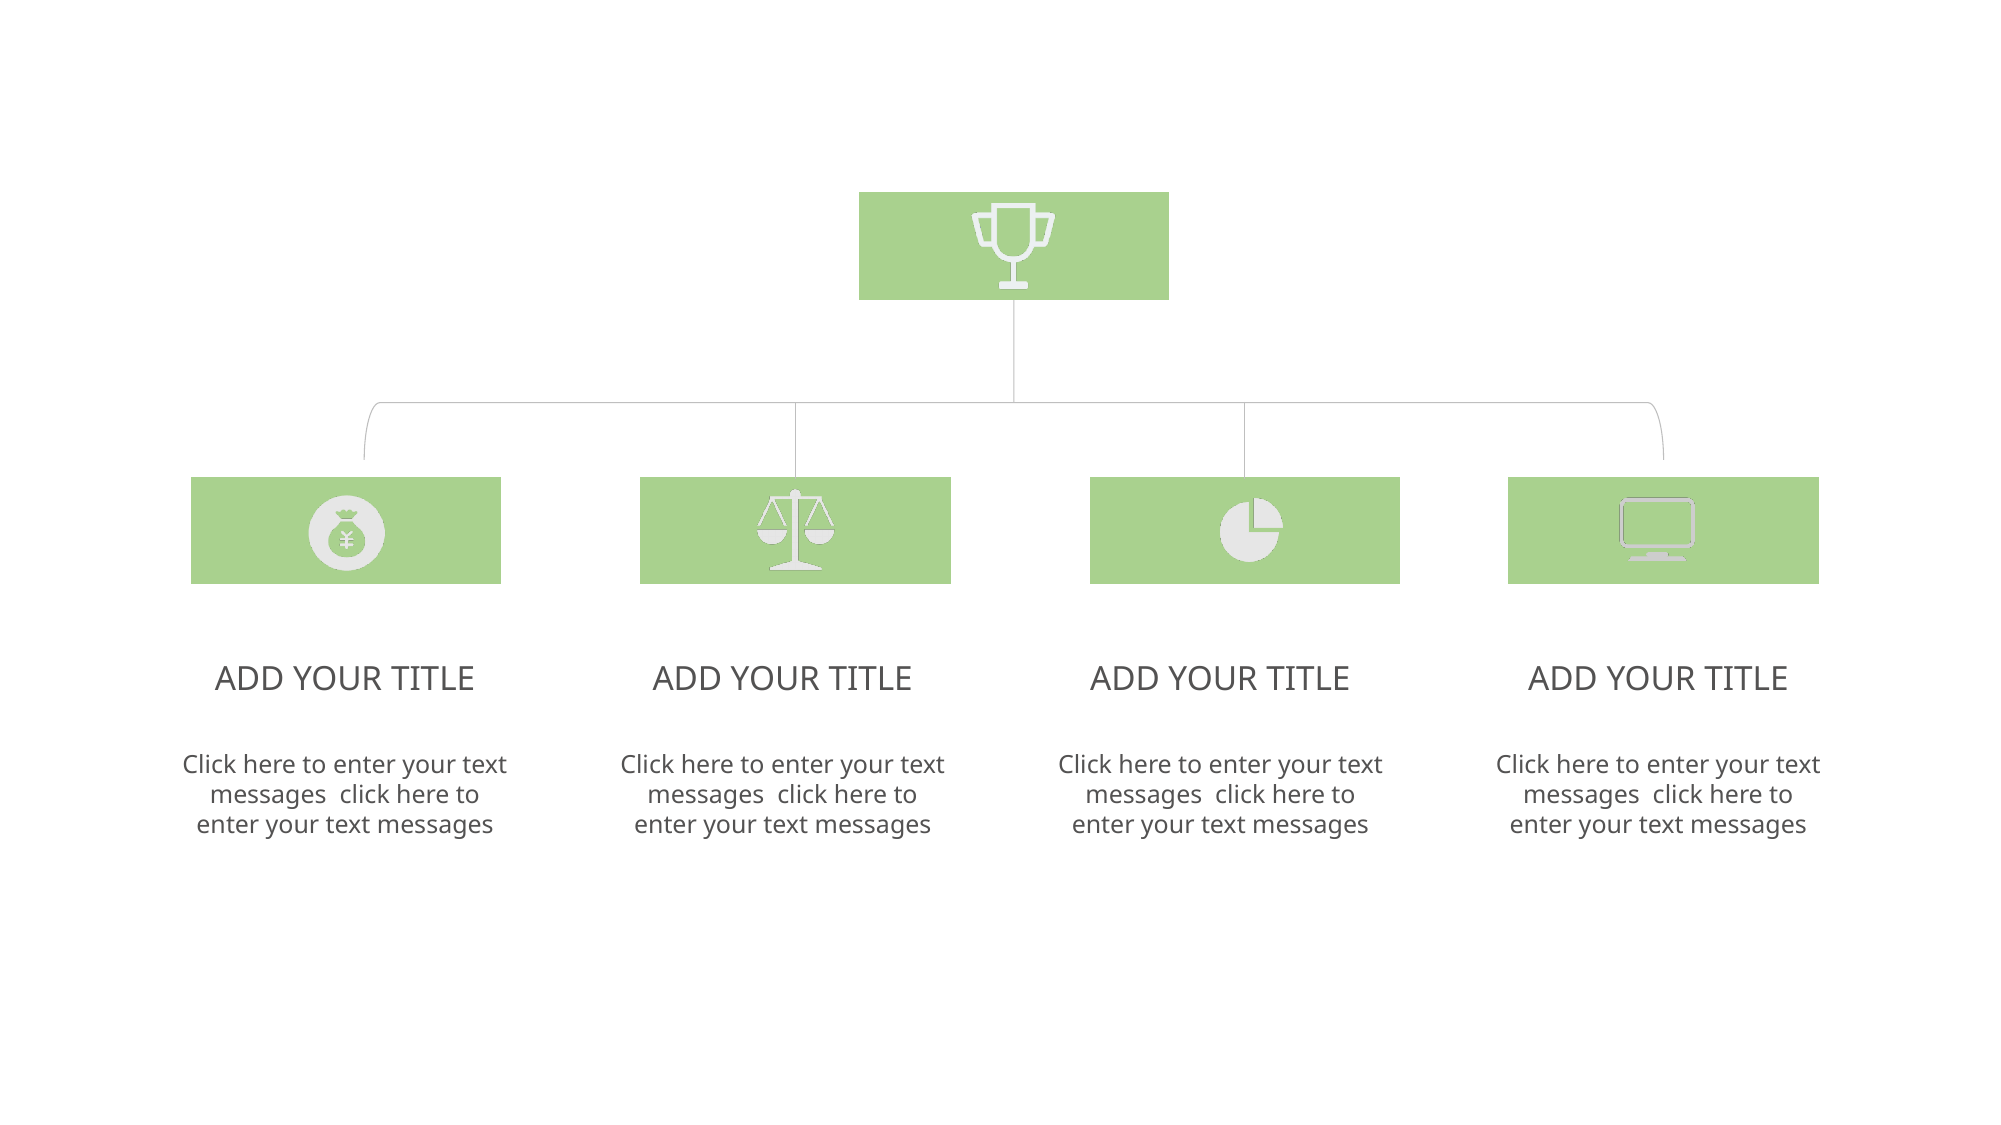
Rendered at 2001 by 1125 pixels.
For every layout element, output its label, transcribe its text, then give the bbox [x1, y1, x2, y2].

text_box [1245, 402, 1665, 460]
picture [1217, 496, 1284, 563]
text_box ADD YOUR TITLE [612, 649, 953, 705]
text_box [859, 192, 1169, 300]
text_box Click here to enter your text messages click here to enter your text messages [1474, 741, 1843, 846]
text_box [1508, 477, 1819, 584]
text_box Click here to enter your text messages click here to enter your text messages [161, 741, 530, 846]
picture [303, 490, 390, 576]
text_box Click here to enter your text messages click here to enter your text messages [1036, 741, 1405, 846]
text_box Click here to enter your text messages click here to enter your text messages [598, 741, 968, 846]
text_box [640, 477, 951, 584]
text_box [191, 477, 501, 584]
text_box [363, 402, 795, 460]
text_box ADD YOUR TITLE [175, 649, 516, 705]
text_box [1090, 477, 1400, 584]
picture [749, 483, 842, 576]
picture [1615, 487, 1699, 571]
text_box [796, 402, 1244, 460]
picture [969, 201, 1058, 290]
text_box ADD YOUR TITLE [1050, 649, 1391, 705]
text_box ADD YOUR TITLE [1488, 649, 1829, 705]
